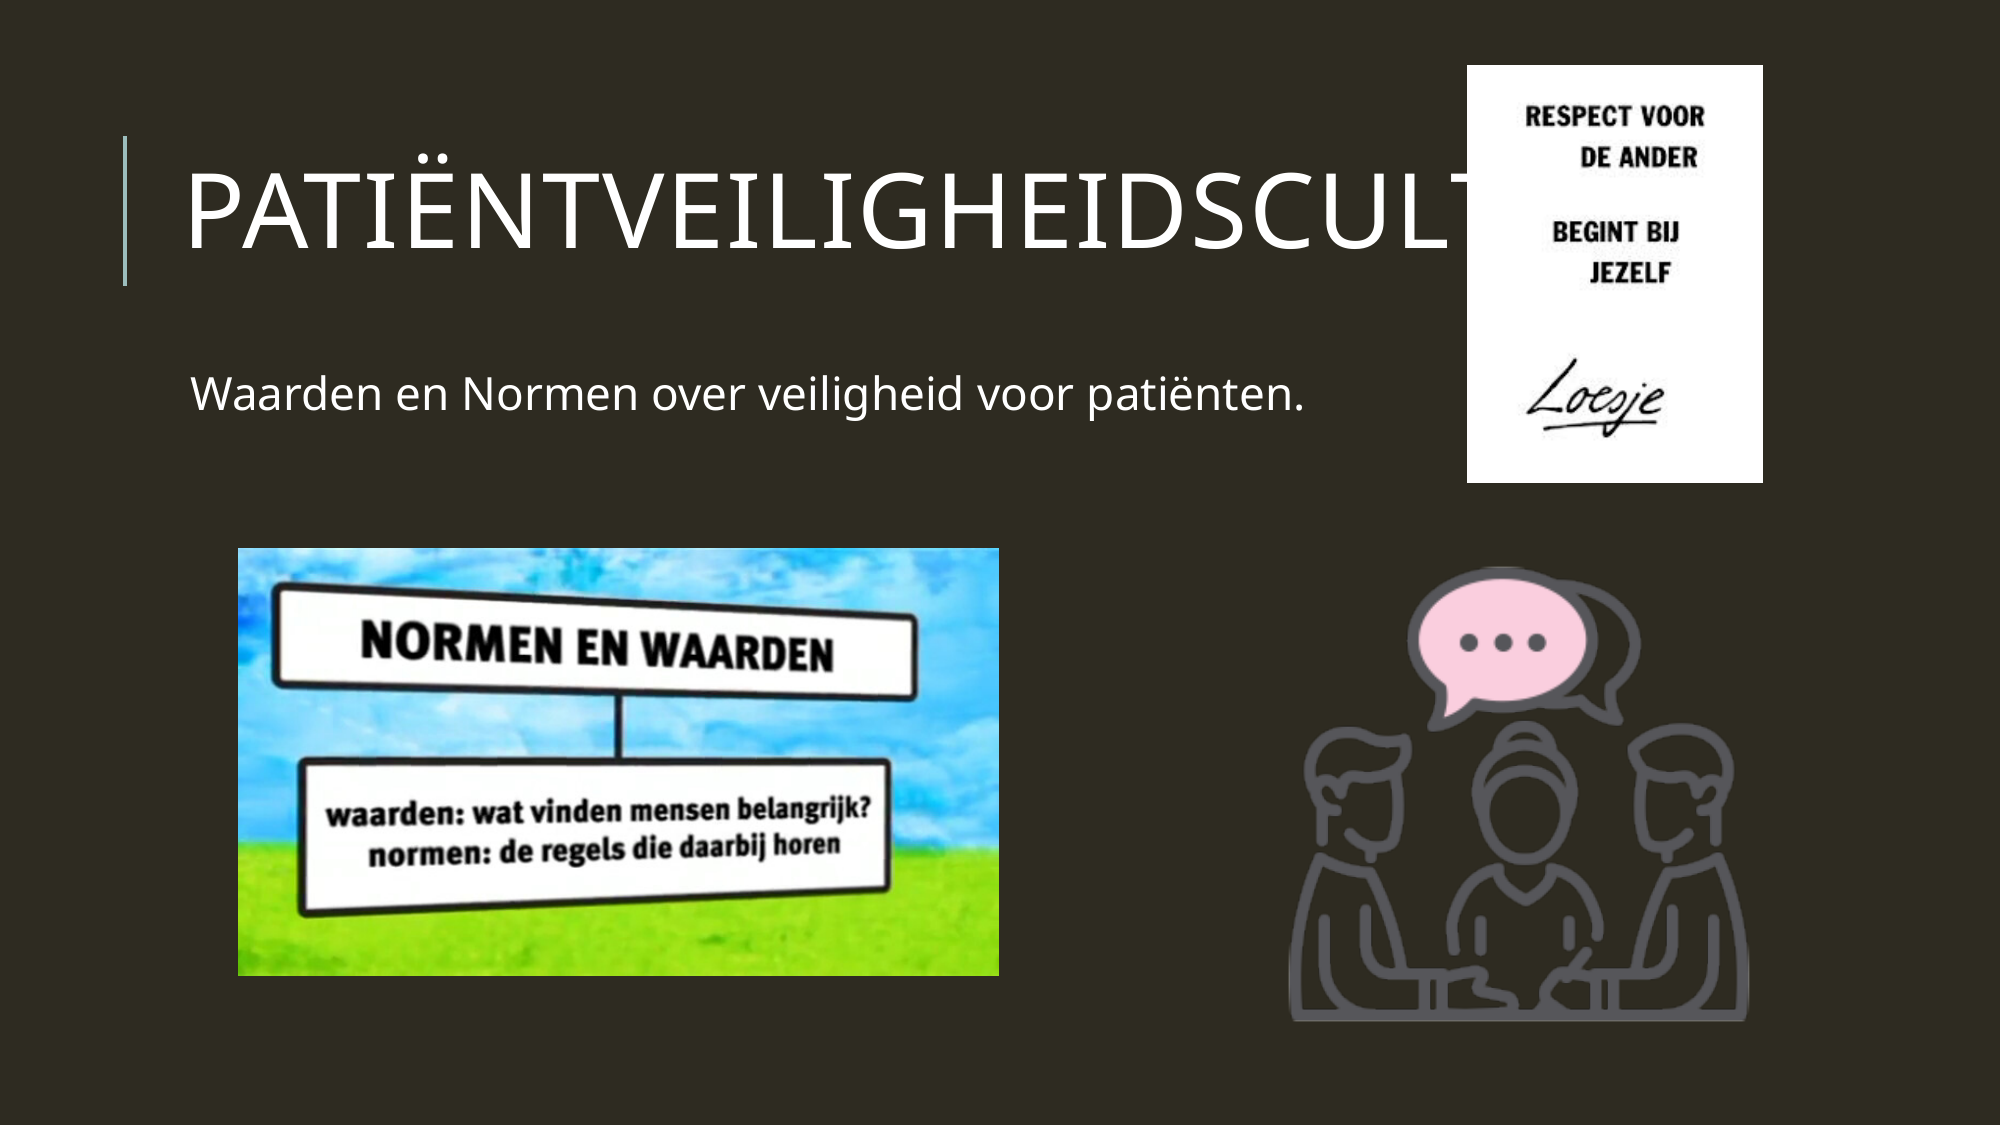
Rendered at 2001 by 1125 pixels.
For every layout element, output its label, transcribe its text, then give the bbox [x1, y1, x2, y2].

picture [1272, 548, 1763, 1039]
picture [1466, 65, 1763, 483]
title Patiëntveiligheidscultuur [168, 96, 1460, 342]
picture [238, 548, 999, 977]
list Waarden en Normen over veiligheid voor patiënten. [168, 363, 1763, 1024]
